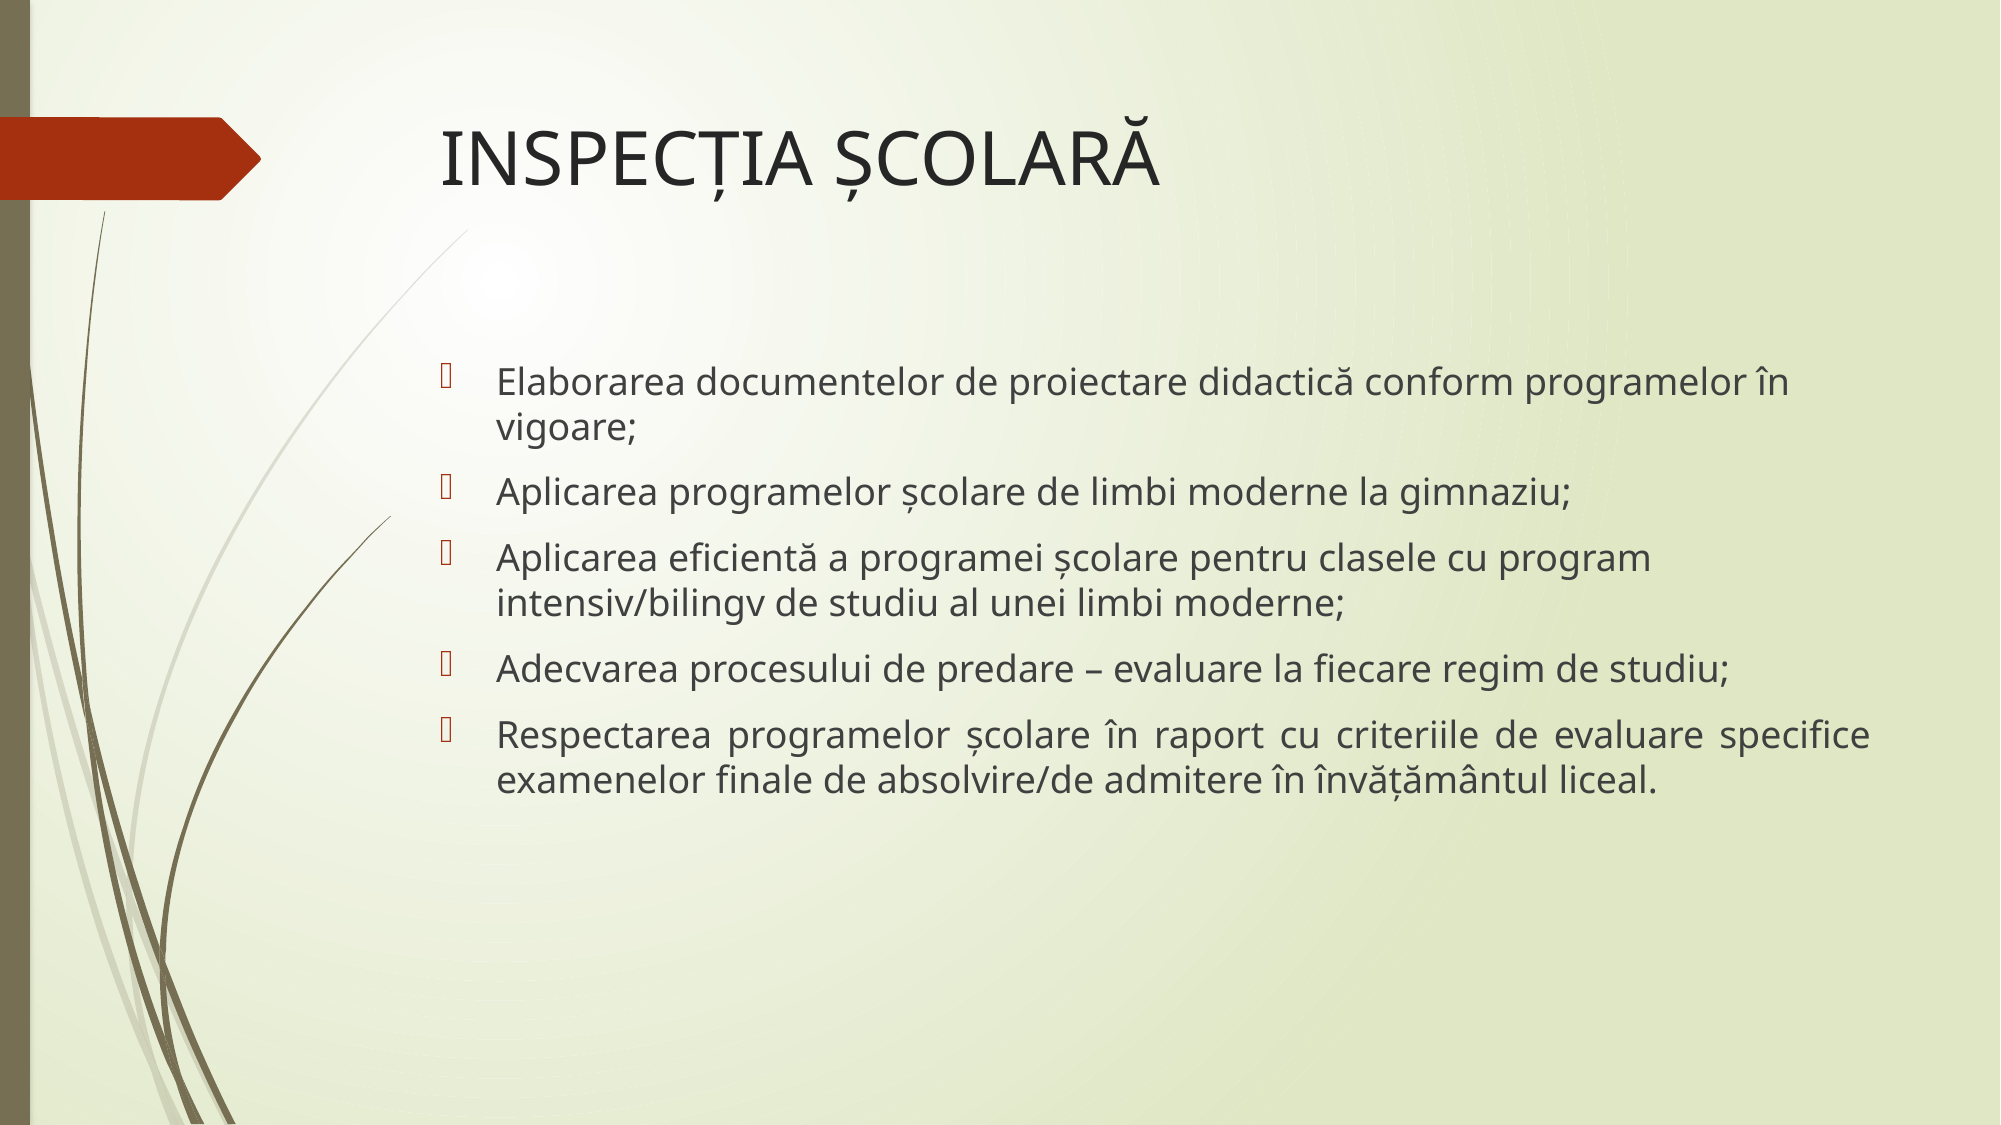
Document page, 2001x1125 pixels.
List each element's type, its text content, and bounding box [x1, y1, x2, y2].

list Elaborarea documentelor de proiectare didactică conform programelor în vigoare; Aplicarea programelor școlare de limbi moderne la gimnaziu; Aplicarea eficientă a programei școlare pentru clasele cu program intensiv/bilingv de studiu al unei limbi moderne; Adecvarea procesului de predare – evaluare la fiecare regim de studiu; Respectarea programelor școlare în raport cu criteriile de evaluare specifice examenelor finale de absolvire/de admitere în învățământul liceal. [424, 350, 1888, 970]
title INSPECȚIA ȘCOLARĂ [425, 102, 1888, 313]
